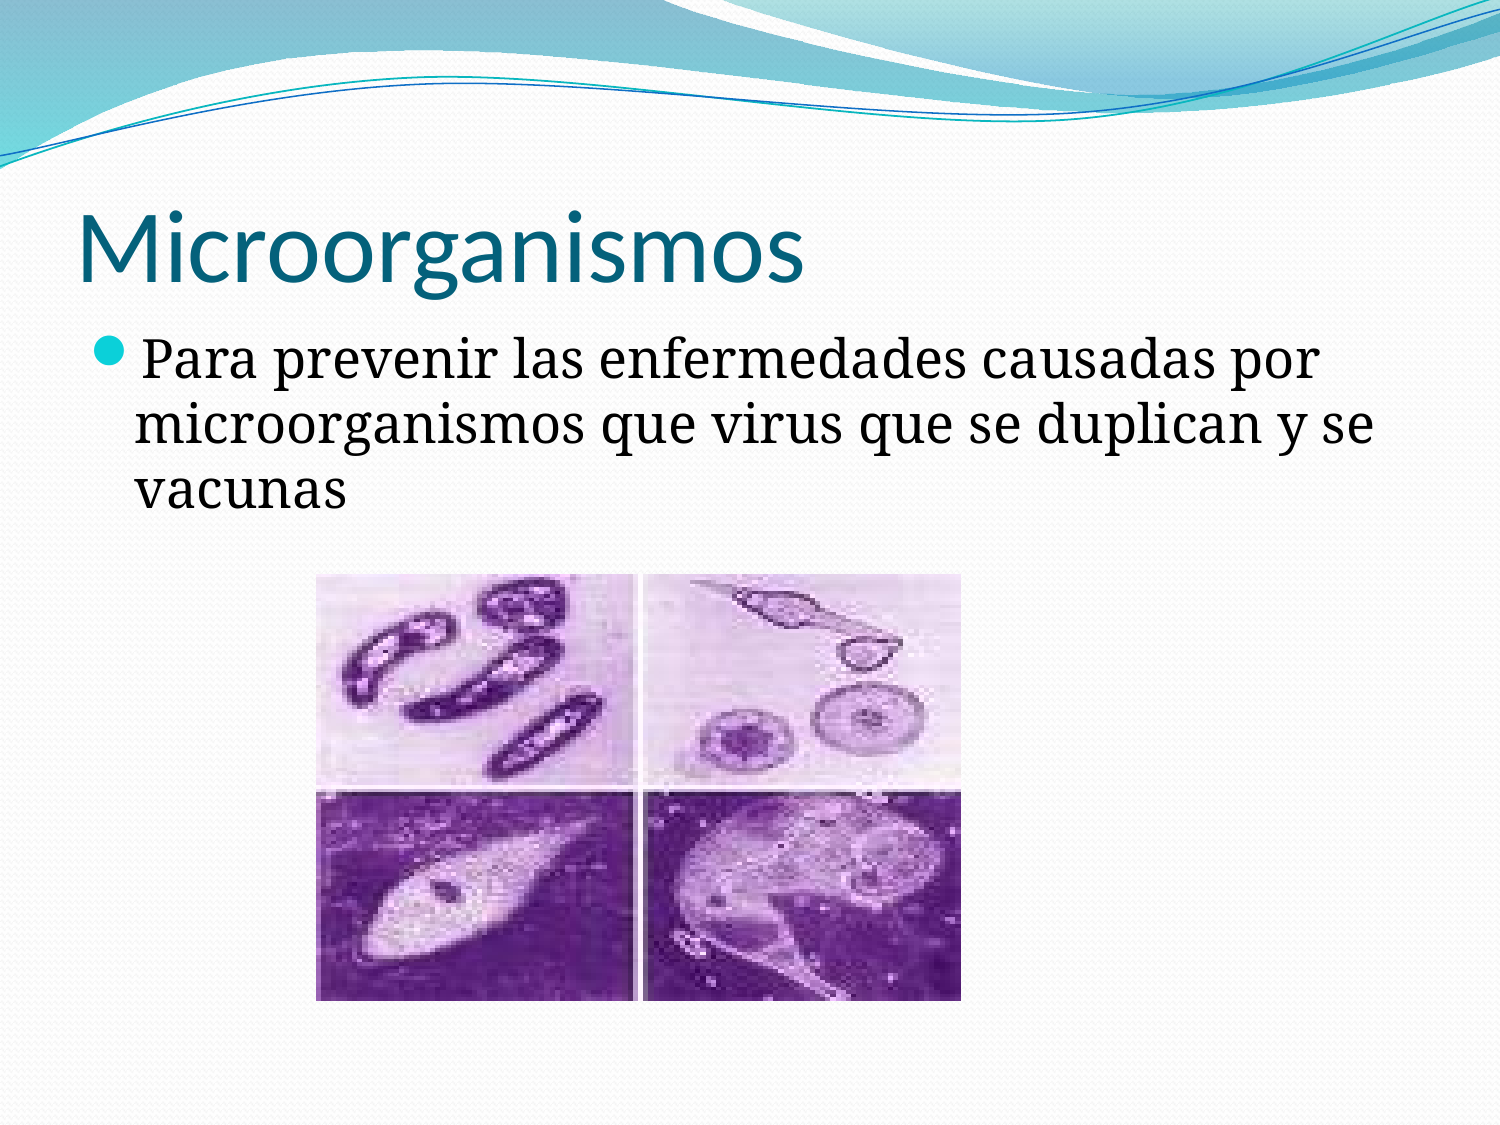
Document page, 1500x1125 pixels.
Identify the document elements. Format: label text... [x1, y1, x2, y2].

title Microorganismos [75, 115, 1425, 303]
picture [316, 573, 962, 1001]
list Para prevenir las enfermedades causadas por microorganismos que virus que se duplican y se vacunas [75, 317, 1425, 1038]
